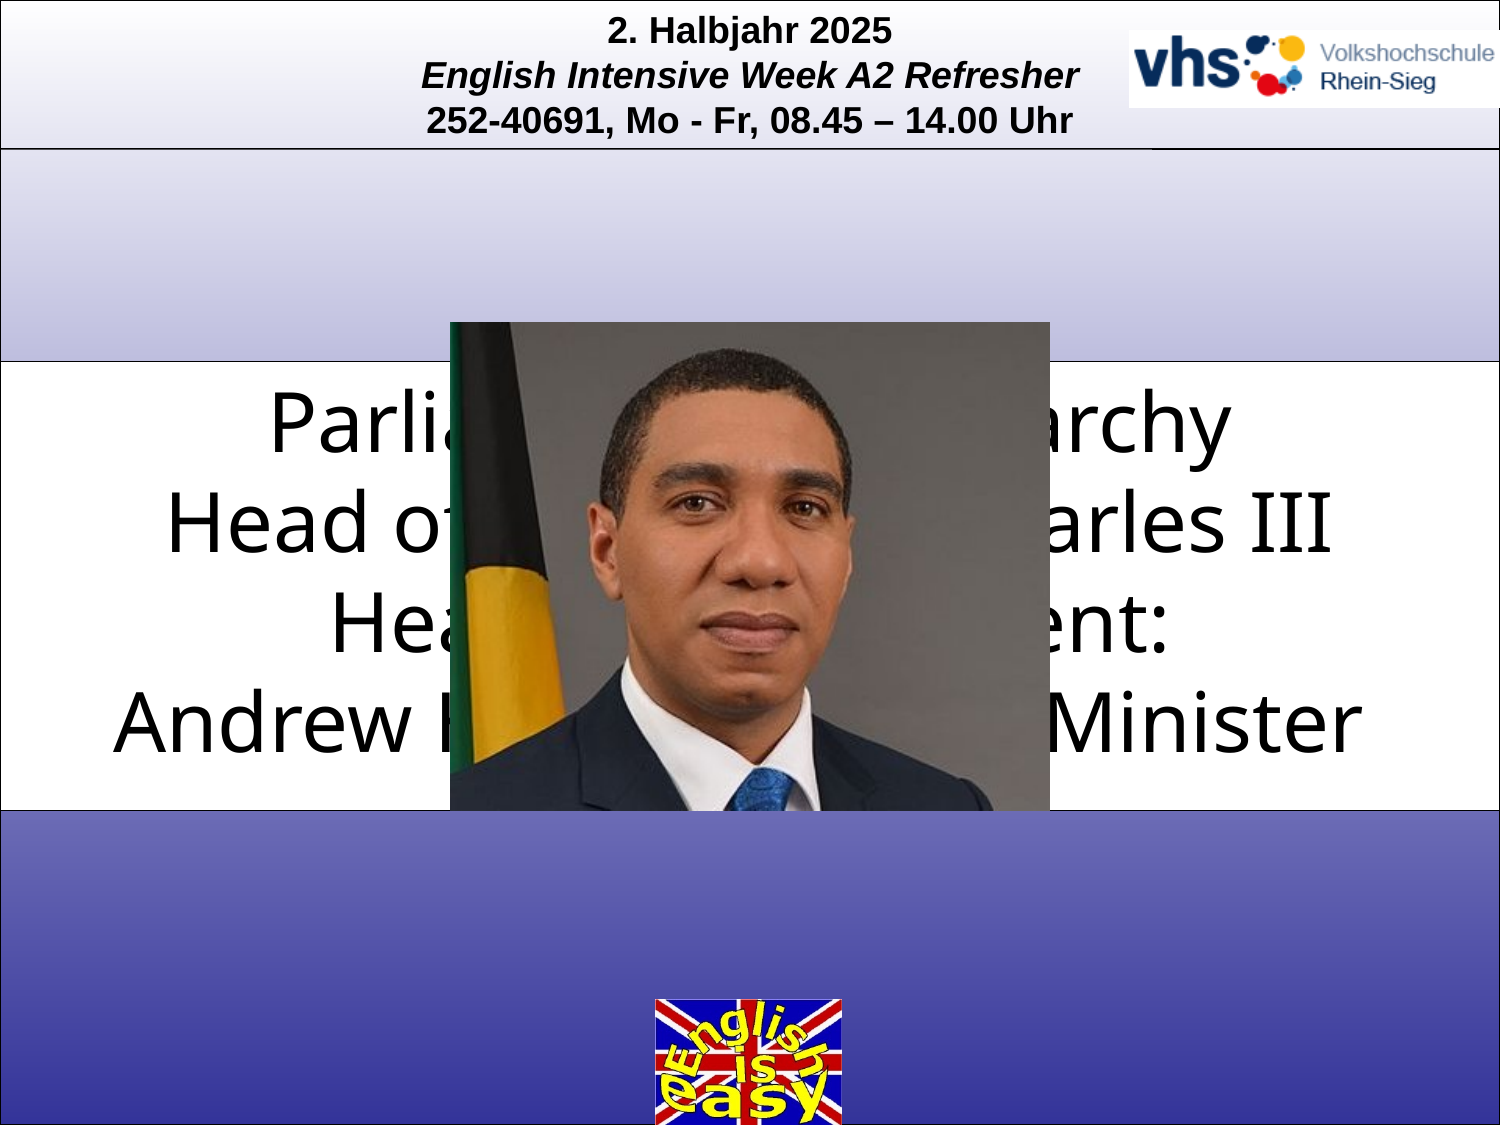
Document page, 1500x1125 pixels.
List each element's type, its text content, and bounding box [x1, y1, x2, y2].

title Parliamentary monarchy Head of State: King Charles III Head of Government: Andrew Holness, Prime Minister [1054, 361, 1500, 811]
picture [1129, 30, 1500, 108]
picture [449, 322, 1051, 811]
title Parliamentary monarchy Head of State: King Charles III Head of Government: Andrew Holness, Prime Minister [0, 361, 444, 811]
picture [655, 999, 842, 1125]
